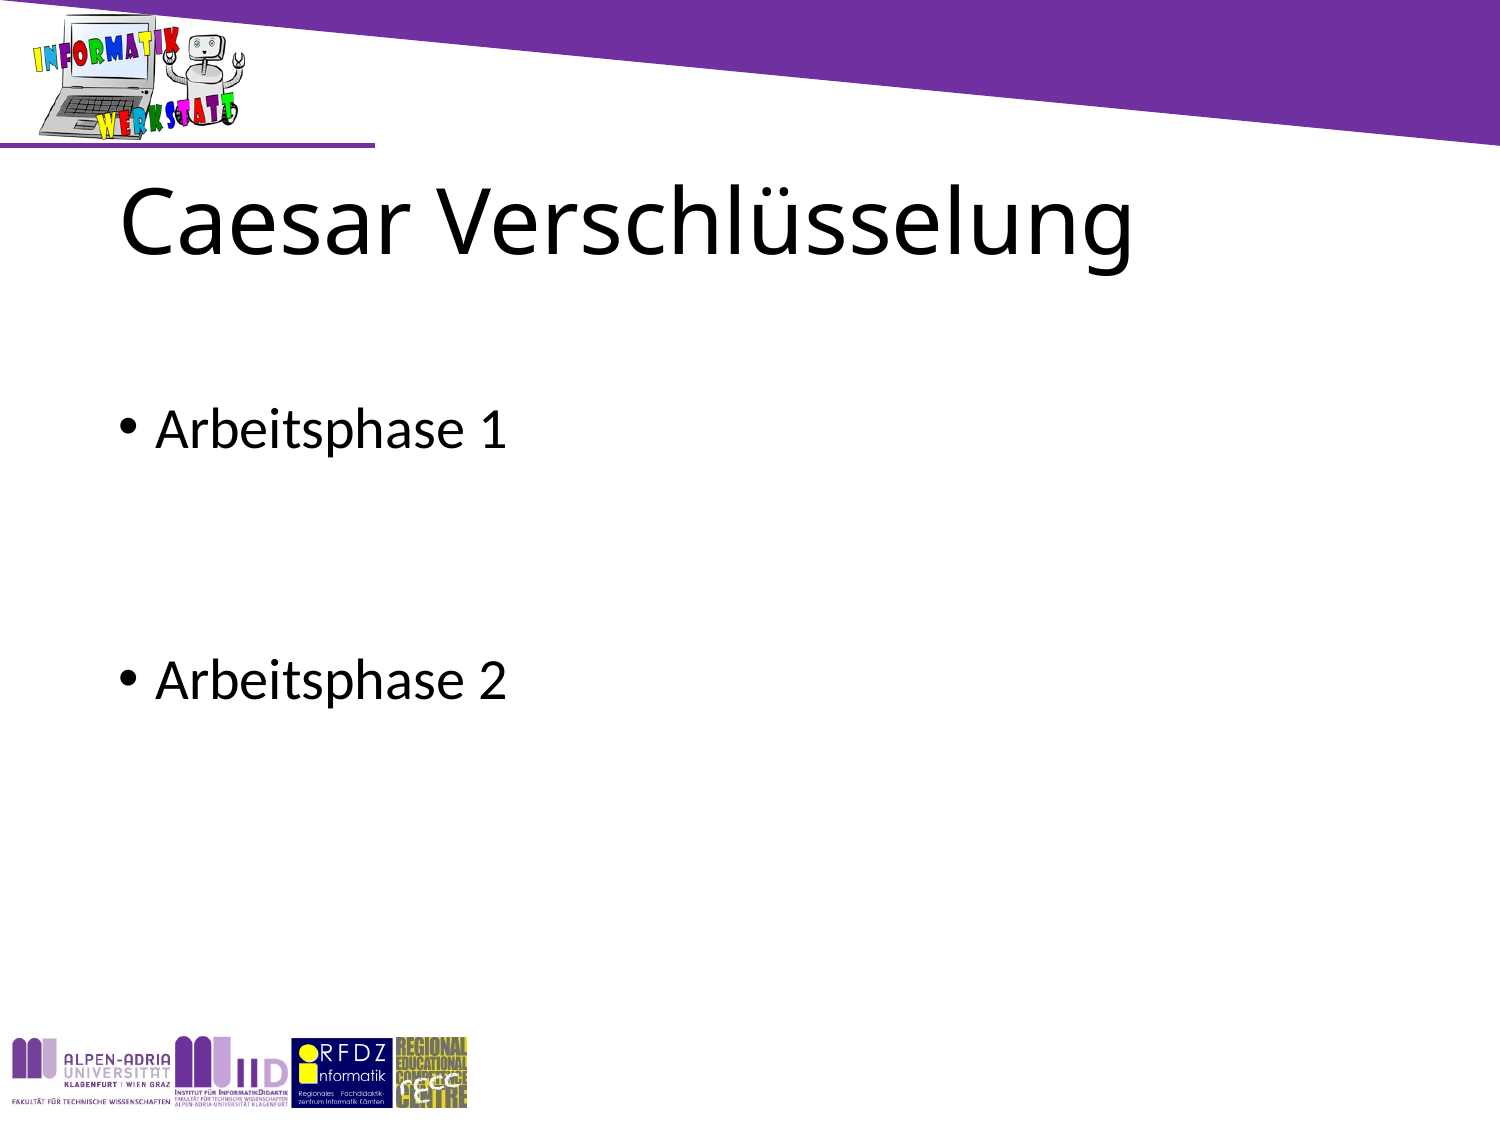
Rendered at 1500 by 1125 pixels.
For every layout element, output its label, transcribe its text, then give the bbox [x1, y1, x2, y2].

picture [174, 1034, 467, 1115]
title Caesar Verschlüsselung [103, 150, 1397, 299]
list Arbeitsphase 1 Arbeitsphase 2 [103, 299, 1397, 1014]
picture [11, 1037, 171, 1115]
picture [33, 14, 245, 140]
